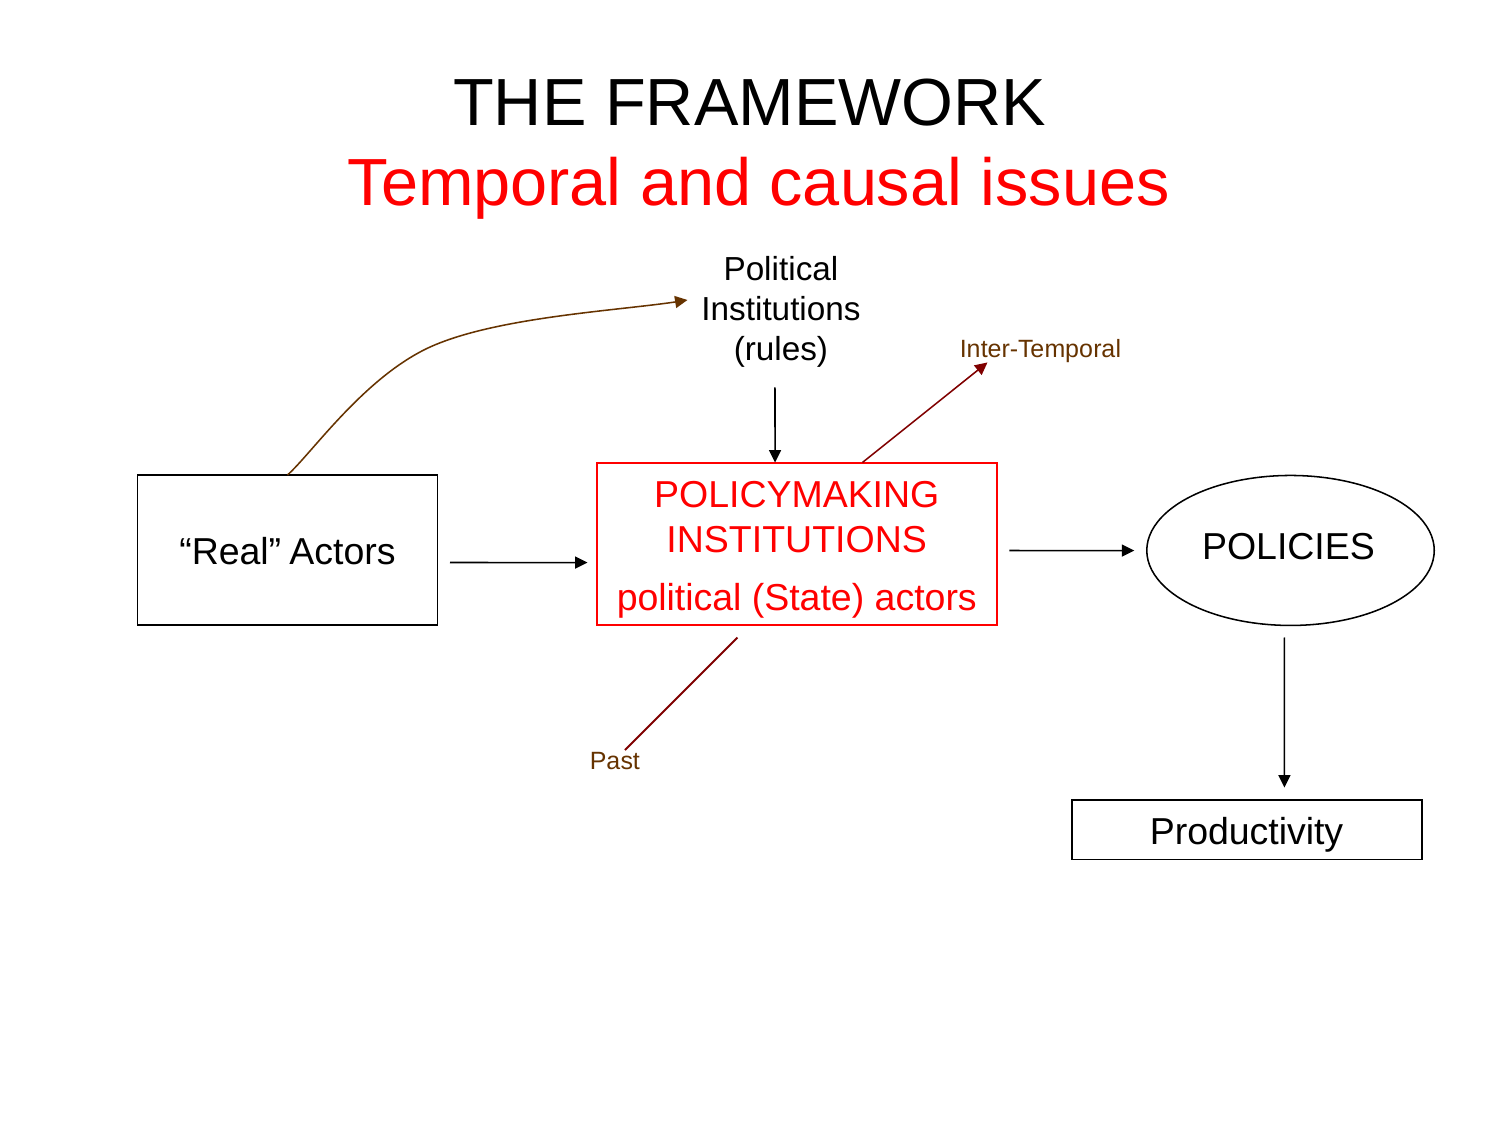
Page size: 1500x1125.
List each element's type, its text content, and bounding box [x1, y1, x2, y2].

text_box [387, 611, 475, 673]
text_box [864, 370, 985, 461]
text_box Political Institutions (rules) [637, 239, 925, 374]
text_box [1071, 637, 1423, 862]
text_box [768, 387, 782, 461]
text_box [287, 295, 688, 476]
text_box Past [575, 737, 656, 783]
title THE FRAMEWORK Temporal and causal issues [74, 44, 1426, 233]
text_box Inter-Temporal [945, 324, 1137, 370]
text_box [449, 556, 588, 569]
text_box “Real” Actors [137, 474, 438, 625]
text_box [596, 462, 1435, 638]
